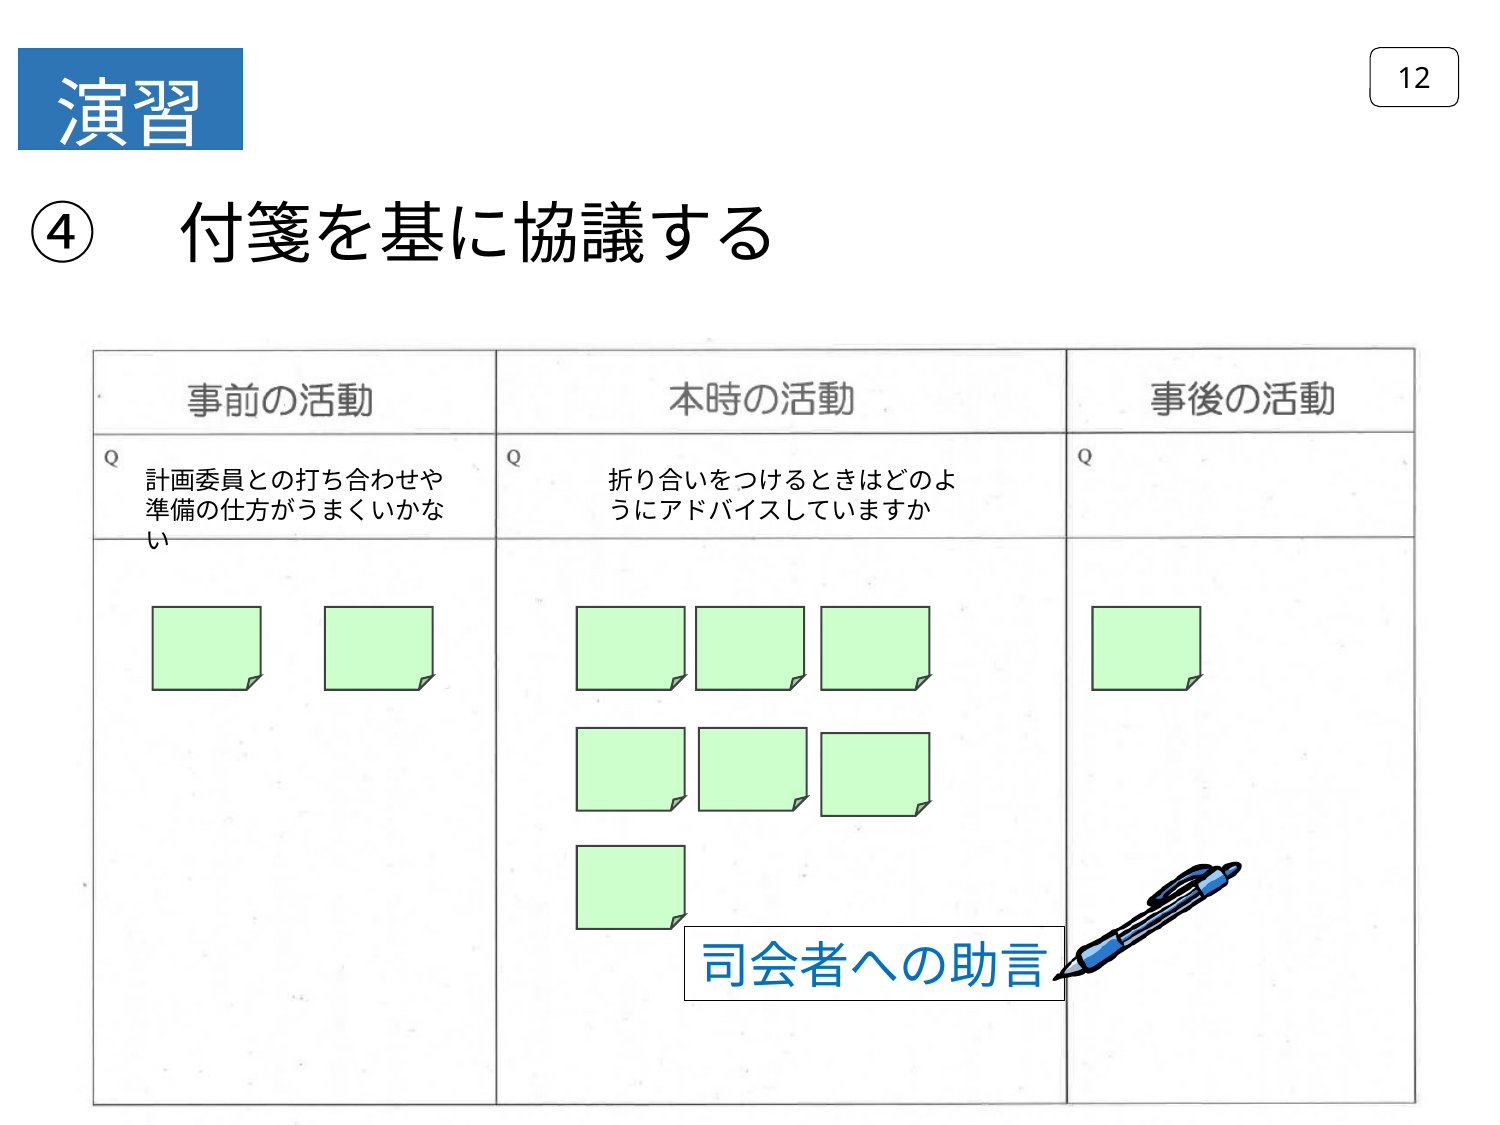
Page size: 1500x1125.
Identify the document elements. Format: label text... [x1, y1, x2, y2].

text_box ④ 付箋を基に協議する [14, 183, 1148, 278]
picture [76, 338, 1429, 1125]
text_box 12 [1368, 46, 1460, 108]
text_box 演習 [19, 49, 242, 149]
